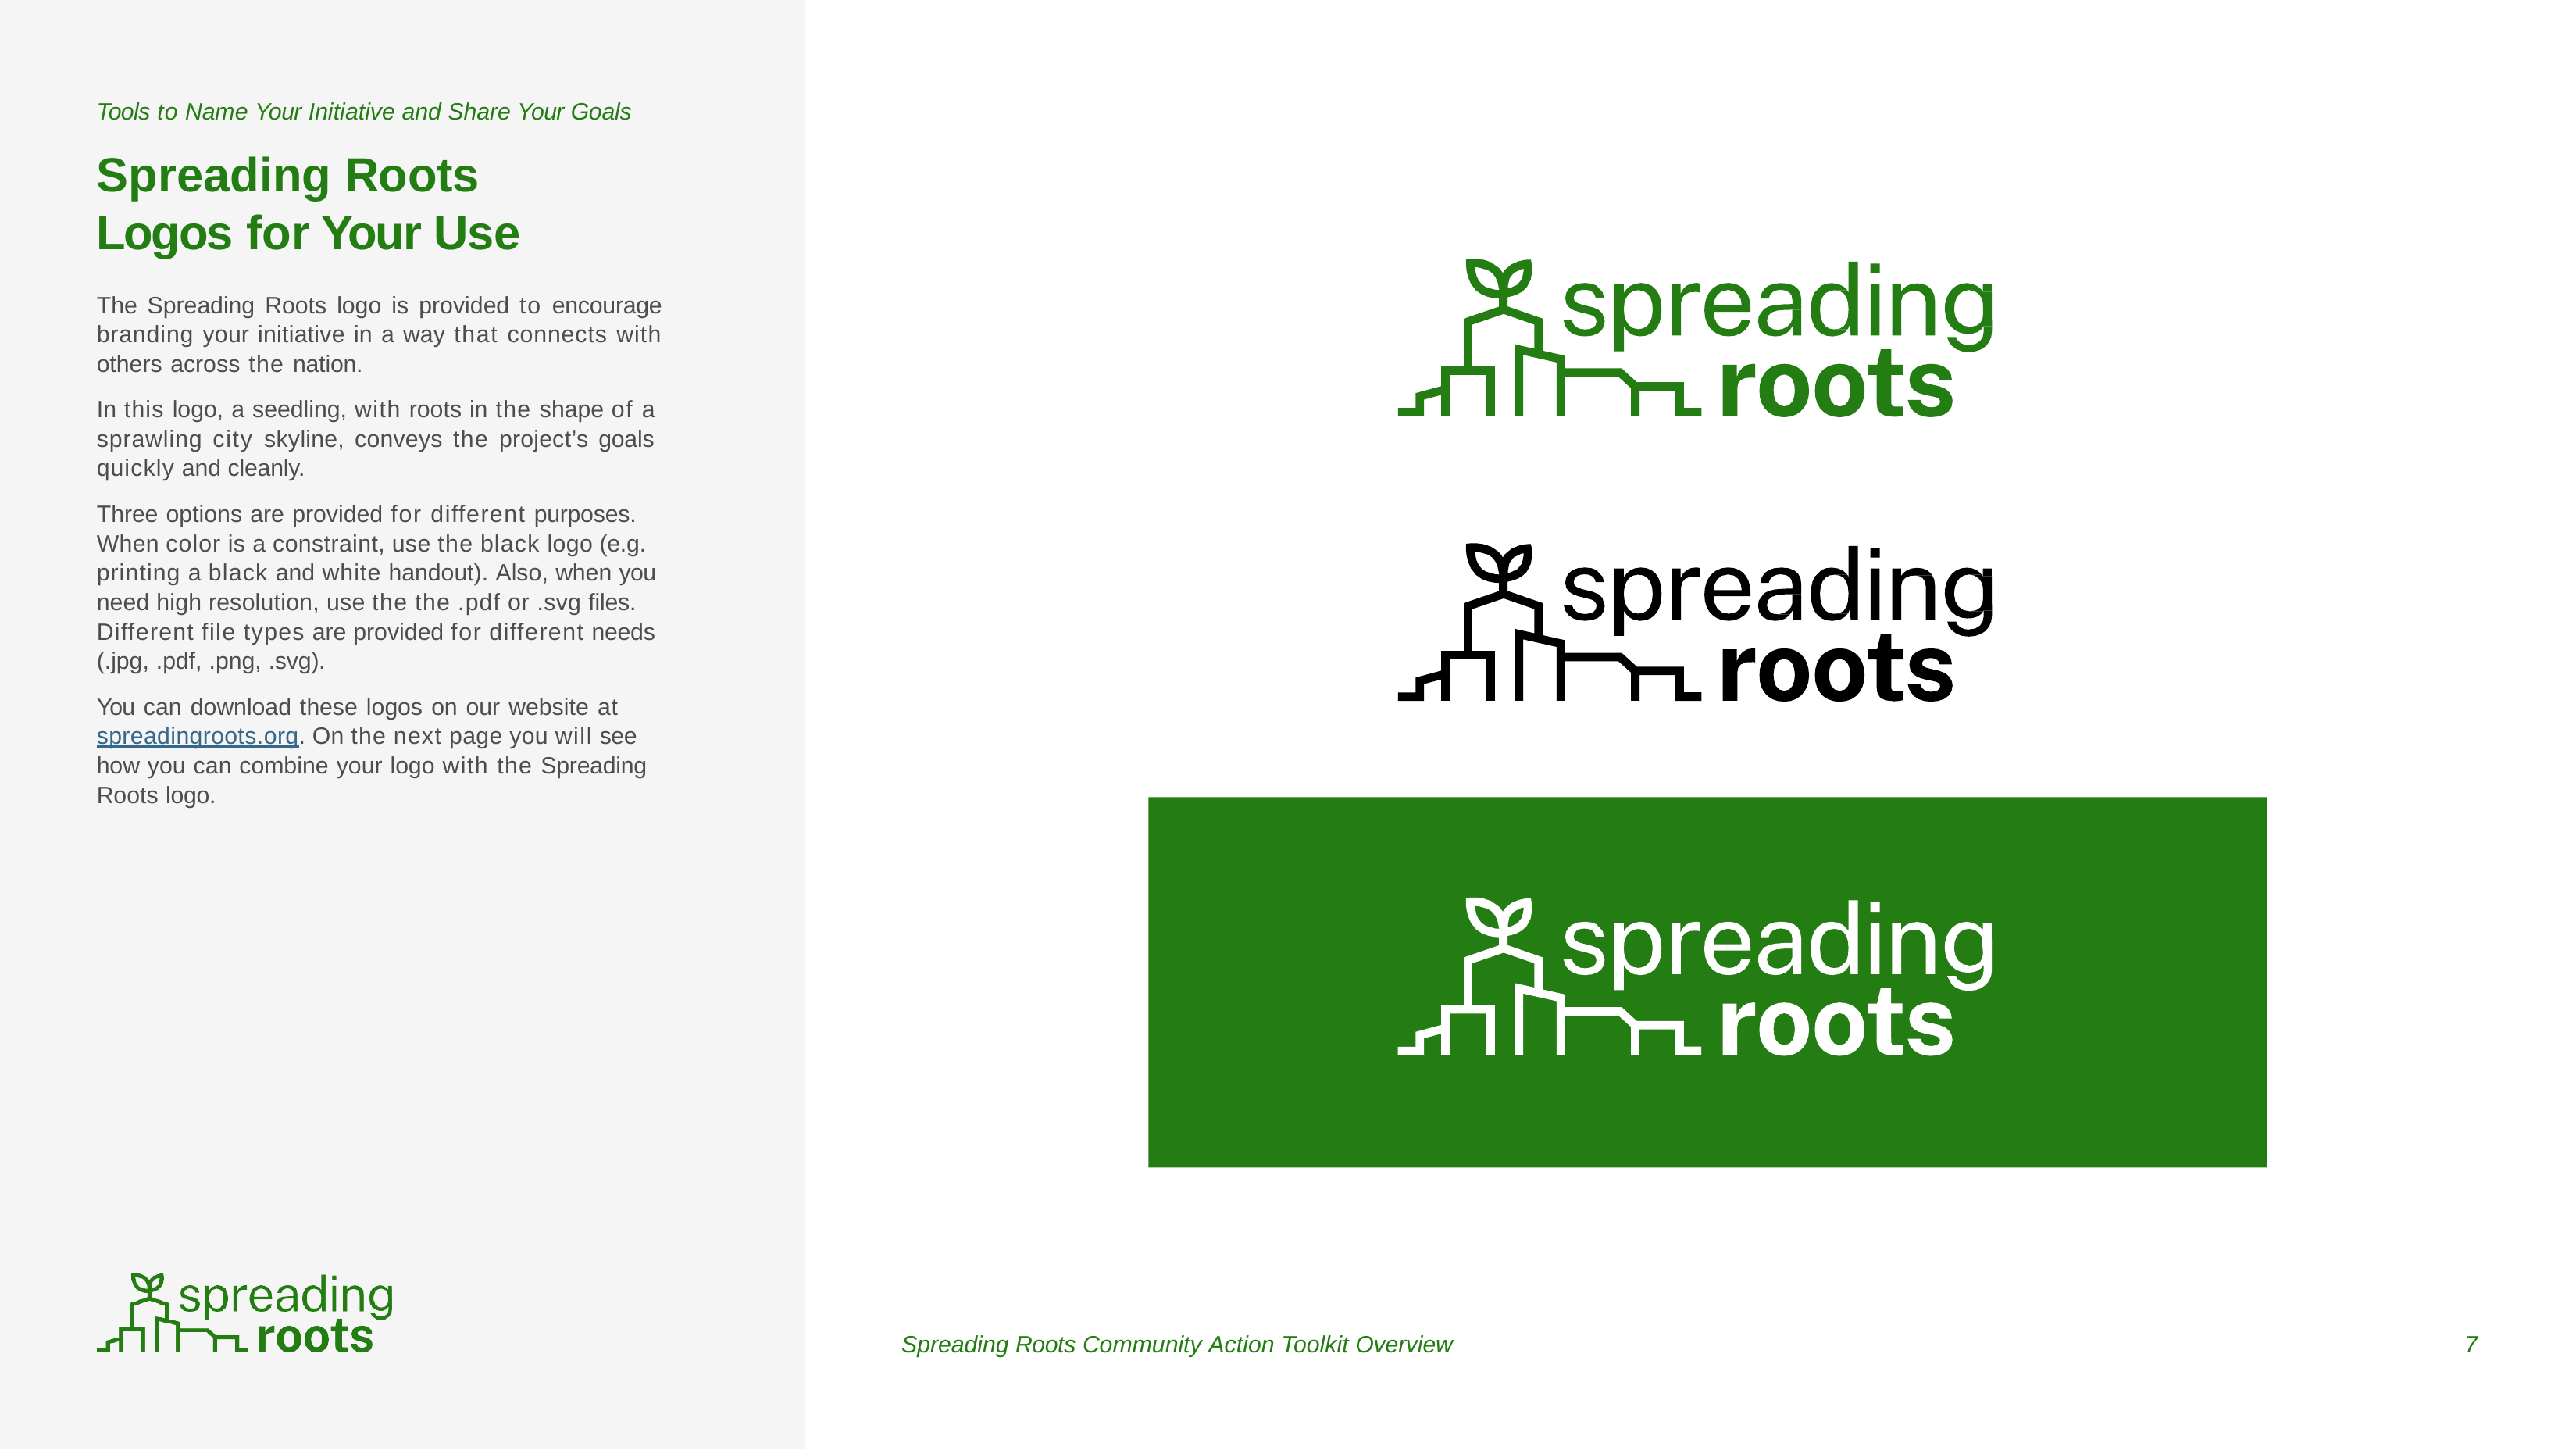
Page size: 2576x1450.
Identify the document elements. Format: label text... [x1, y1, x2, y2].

text_box [1892, 567, 1936, 620]
text_box [1397, 543, 1702, 702]
text_box The Spreading Roots logo is provided to encourage branding your initiative in a way that connects with others across the nation. In this logo, a seedling, with roots in the shape of a sprawling city skyline, conveys the project’s goals quickly and cleanly. Three options are provided for different purposes. When color is a constraint, use the black logo (e.g. printing a black and white handout). Also, when you need high resolution, use the the .pdf or .svg files. Different file types are provided for different needs (.jpg, .pdf, .png, .svg). You can download these logos on our website at spreadingroots.org. On the next page you will see how you can combine your logo with the Spreading Roots logo. [95, 288, 667, 809]
text_box [1757, 567, 1802, 621]
footer Spreading Roots Community Action Toolkit Overview [900, 1326, 1457, 1450]
text_box [1704, 283, 1751, 337]
text_box [1722, 648, 1756, 701]
text_box [1892, 283, 1936, 336]
text_box [1870, 263, 1880, 273]
text_box Tools to Name Your Initiative and Share Your Goals [95, 94, 637, 125]
text_box [1704, 567, 1751, 621]
text_box [1811, 261, 1858, 337]
picture [97, 1273, 392, 1352]
text_box [1870, 284, 1880, 336]
text_box [1759, 363, 1810, 417]
text_box [1868, 349, 1903, 417]
text_box [1907, 363, 1953, 417]
text_box [1944, 283, 1993, 352]
text_box [1814, 363, 1865, 418]
text_box [1868, 634, 1903, 702]
text_box [1397, 259, 1702, 416]
text_box [1757, 283, 1802, 337]
text_box [1811, 545, 1858, 621]
title Spreading Roots Logos for Your Use [95, 142, 561, 387]
text_box [1944, 567, 1993, 637]
text_box [1870, 548, 1880, 558]
text_box [1907, 648, 1953, 702]
text_box [1814, 648, 1865, 702]
text_box [1759, 648, 1810, 702]
text_box [1870, 568, 1880, 620]
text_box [1148, 797, 2268, 1168]
slide_number 7 [2460, 1326, 2486, 1450]
text_box [1722, 363, 1756, 416]
